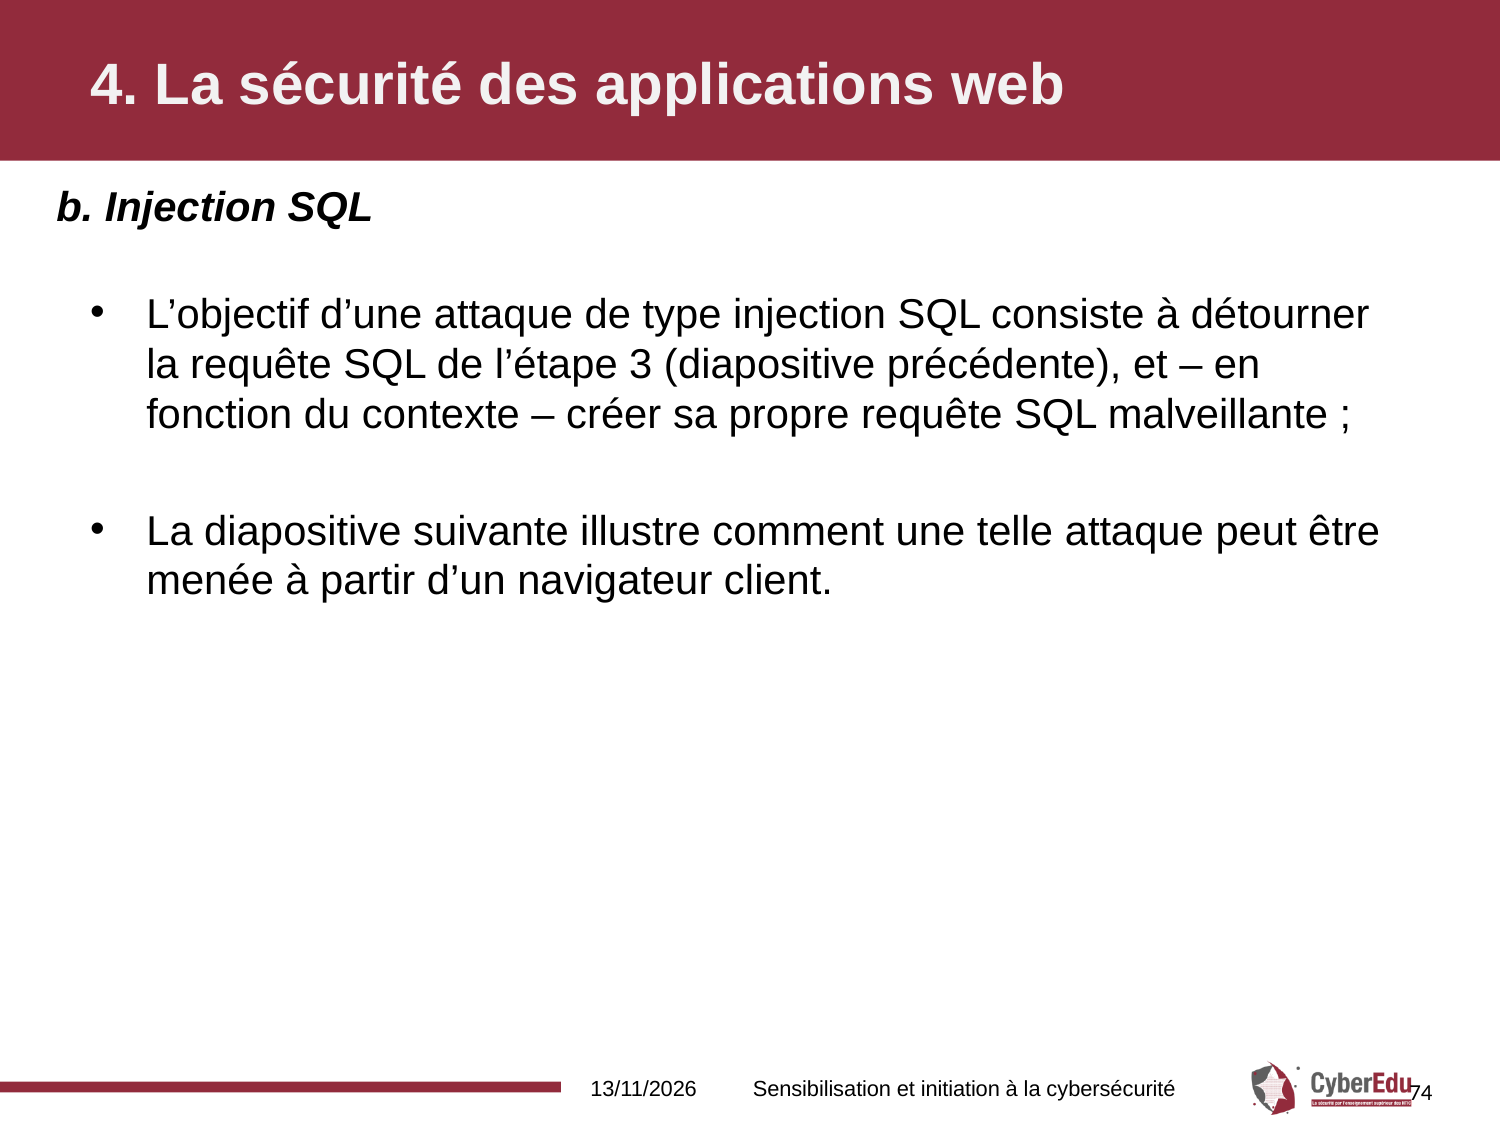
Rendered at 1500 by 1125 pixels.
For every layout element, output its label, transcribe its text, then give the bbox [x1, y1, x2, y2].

picture [1246, 1060, 1412, 1115]
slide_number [561, 1057, 727, 1118]
list L’objectif d’une attaque de type injection SQL consiste à détourner la requête SQL de l’étape 3 (diapositive précédente), et – en fonction du contexte – créer sa propre requête SQL malveillante ; La diapositive suivante illustre comment une telle attaque peut être menée à partir d’un navigateur client. [75, 278, 1425, 1035]
text_box b. Injection SQL [41, 172, 1471, 268]
footer Sensibilisation et initiation à la cybersécurité [738, 1057, 1236, 1118]
title 4. La sécurité des applications web [75, 1, 1425, 161]
